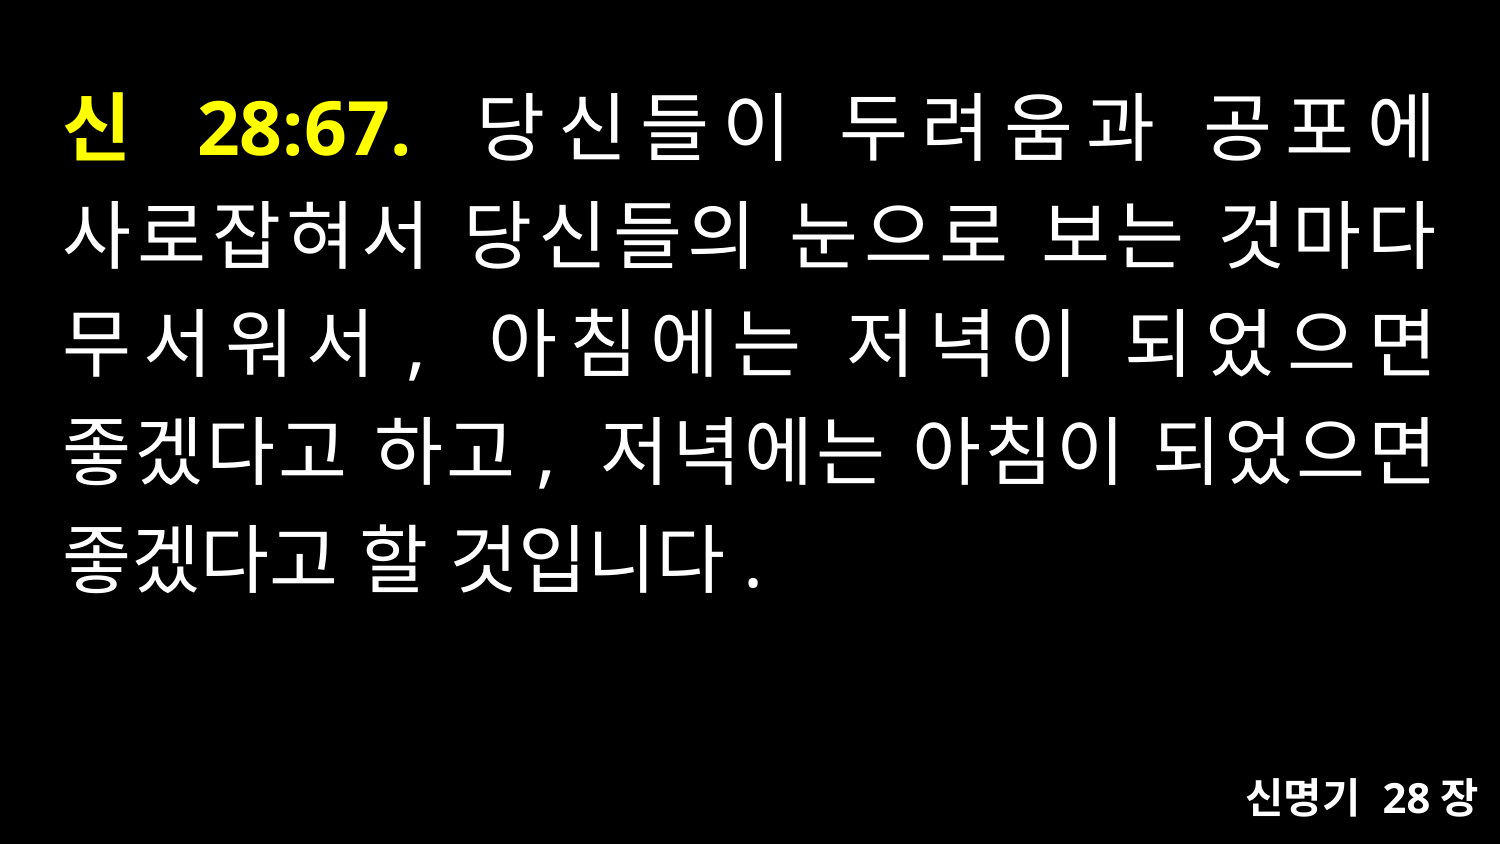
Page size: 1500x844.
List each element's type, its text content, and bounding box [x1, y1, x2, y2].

subtitle 신명기 28장 [916, 770, 1500, 844]
title 신 28:67. 당신들이 두려움과 공포에 사로잡혀서 당신들의 눈으로 보는 것마다 무서워서, 아침에는 저녁이 되었으면 좋겠다고 하고, 저녁에는 아침이 되었으면 좋겠다고 할 것입니다. [0, 0, 1500, 844]
